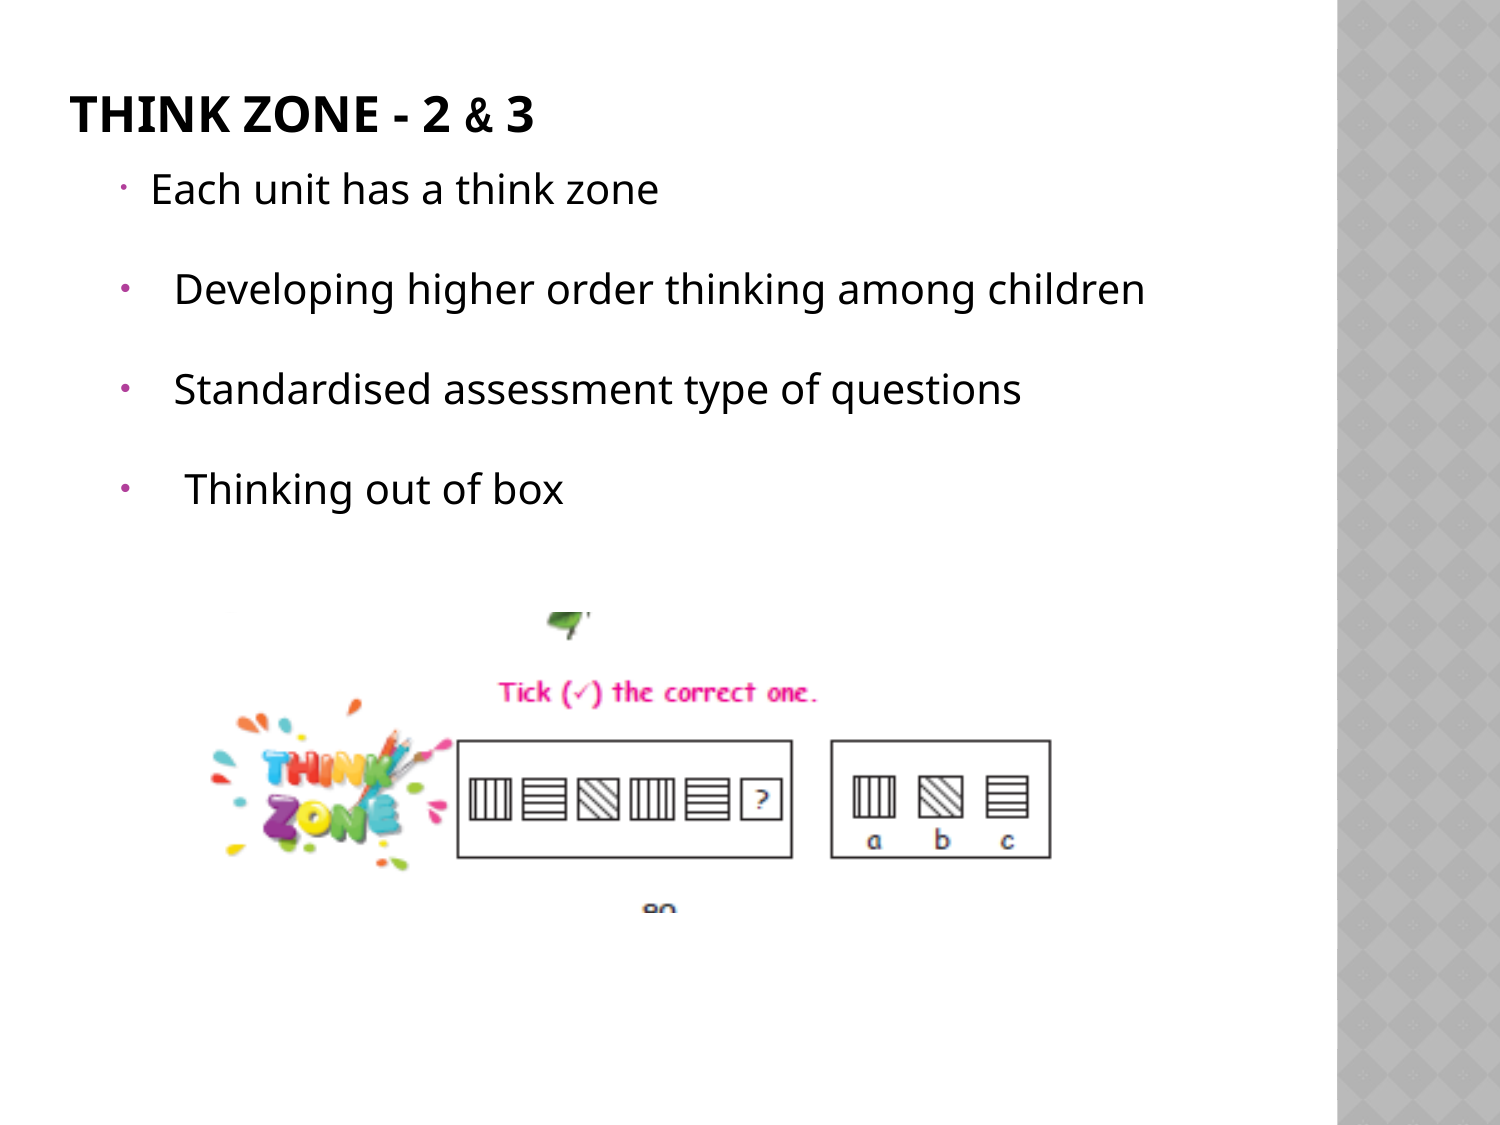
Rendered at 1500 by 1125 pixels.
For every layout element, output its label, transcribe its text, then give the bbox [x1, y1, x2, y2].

title Think Zone - 2 & 3 [62, 62, 1030, 143]
picture [174, 612, 1126, 913]
list Each unit has a think zone Developing higher order thinking among children Standardised assessment type of questions Thinking out of box [112, 162, 1163, 613]
